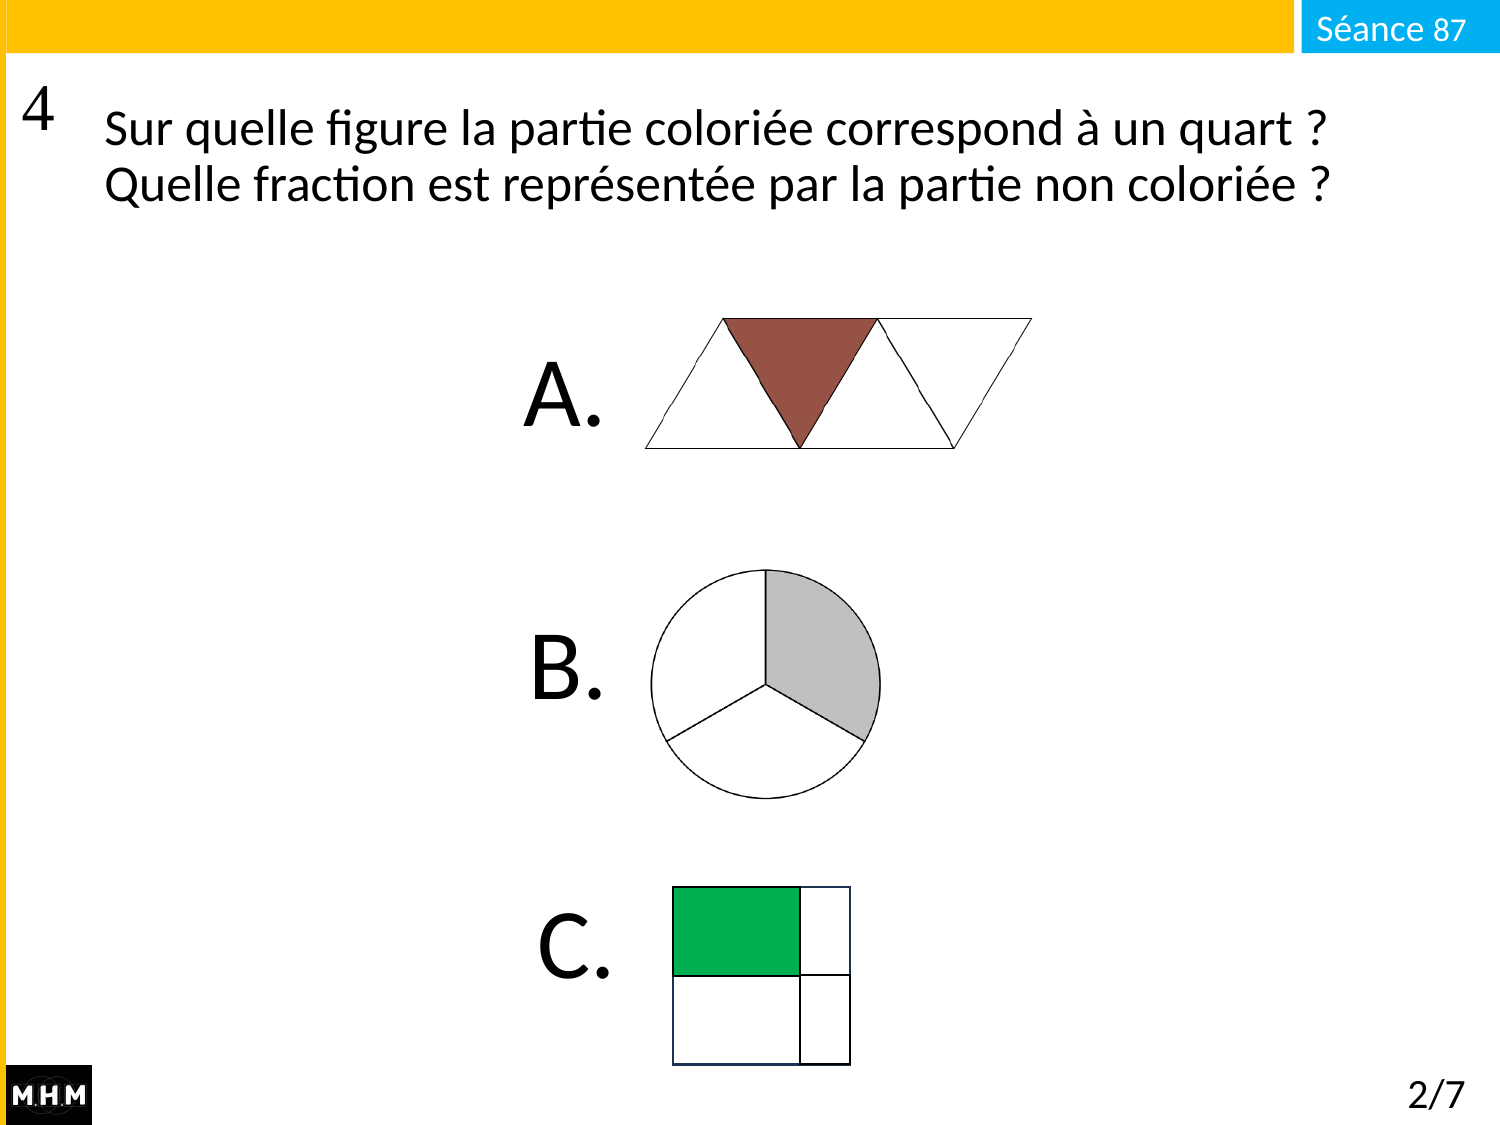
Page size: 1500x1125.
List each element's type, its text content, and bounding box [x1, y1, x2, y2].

title Sur quelle figure la partie coloriée correspond à un quart ? Quelle fraction est représentée par la partie non coloriée ? [89, 74, 1384, 239]
picture [640, 569, 882, 800]
picture [632, 309, 1046, 452]
list 2/7 [1373, 1064, 1500, 1125]
text_box [801, 886, 851, 974]
picture [6, 1065, 92, 1125]
text_box [672, 886, 801, 977]
text_box [799, 974, 851, 1065]
text_box [672, 977, 851, 1066]
text_box A. [508, 319, 659, 455]
text_box C. [522, 870, 673, 1006]
text_box B. [513, 592, 640, 727]
